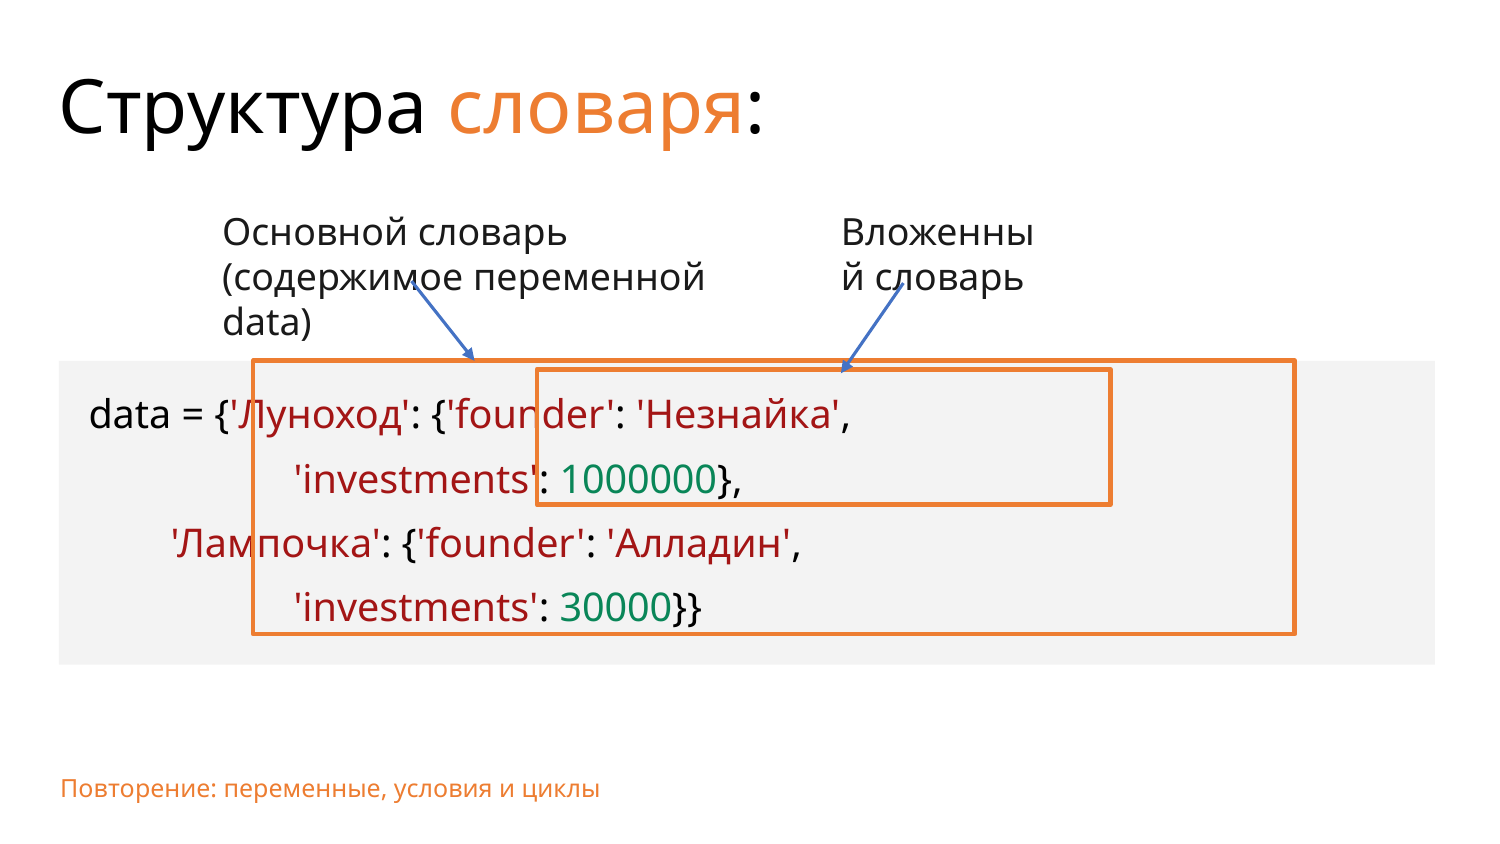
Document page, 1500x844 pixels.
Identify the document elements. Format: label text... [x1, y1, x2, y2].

subtitle Повторение: переменные, условия и циклы [60, 767, 1233, 813]
text_box data = {'Луноход': {'founder': 'Незнайка', 'investments': 1000000}, 'Лампочка': {'founder': 'Алладин', 'investments': 30000}} [58, 360, 1435, 665]
text_box [253, 360, 1295, 635]
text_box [840, 283, 904, 374]
text_box Структура словаря: [59, 59, 1247, 171]
text_box Основной словарь (содержимое переменной data) [222, 207, 732, 294]
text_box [411, 281, 475, 361]
text_box Вложенный словарь [840, 207, 1056, 294]
